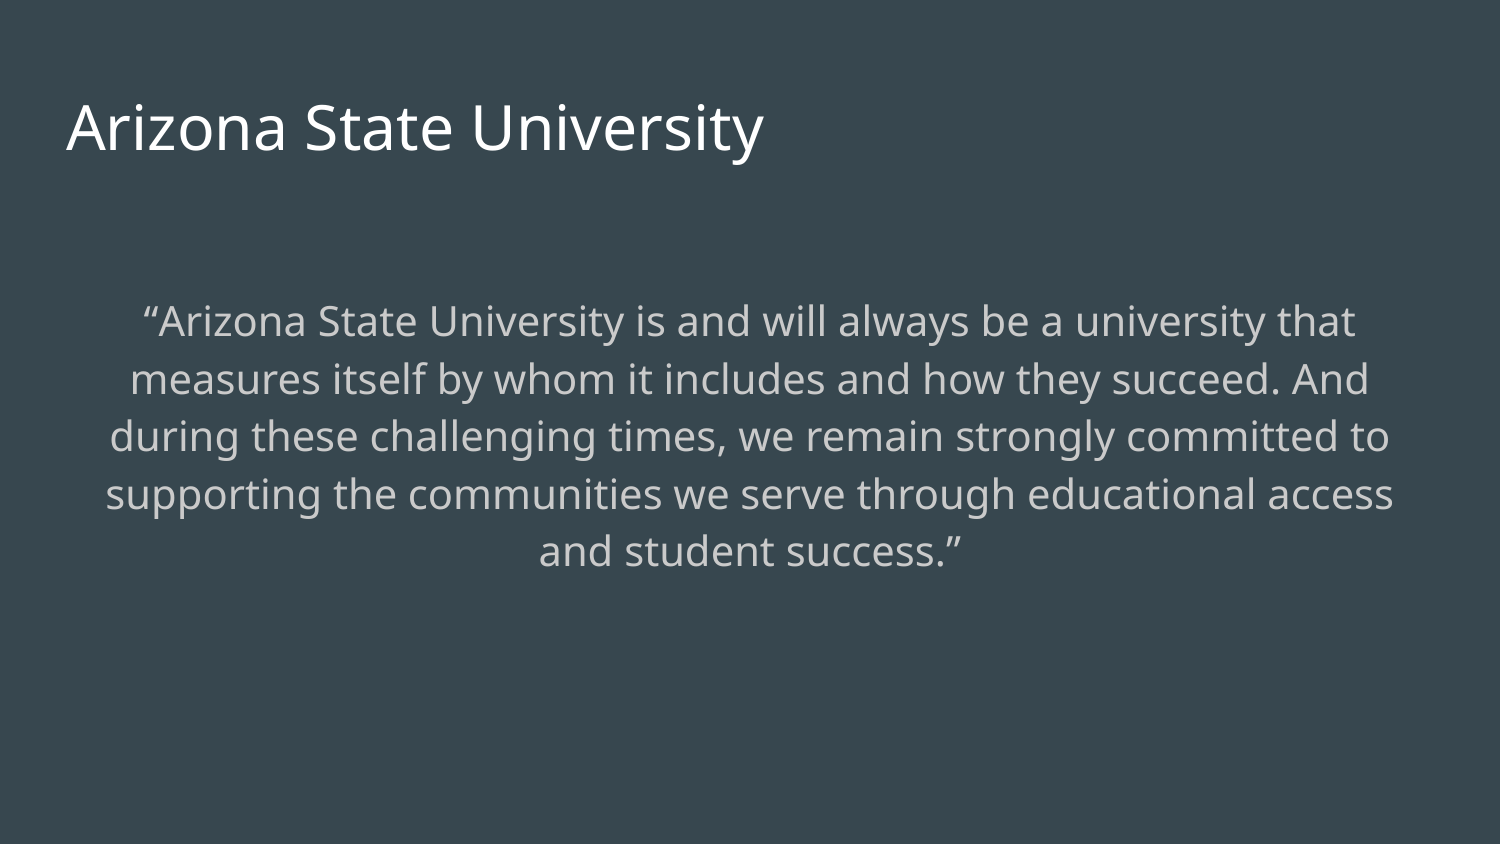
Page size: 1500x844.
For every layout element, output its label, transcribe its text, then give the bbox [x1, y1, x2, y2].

list “Arizona State University is and will always be a university that measures itself by whom it includes and how they succeed. And during these challenging times, we remain strongly committed to supporting the communities we serve through educational access and student success.” [51, 189, 1449, 750]
title Arizona State University [51, 72, 1449, 167]
